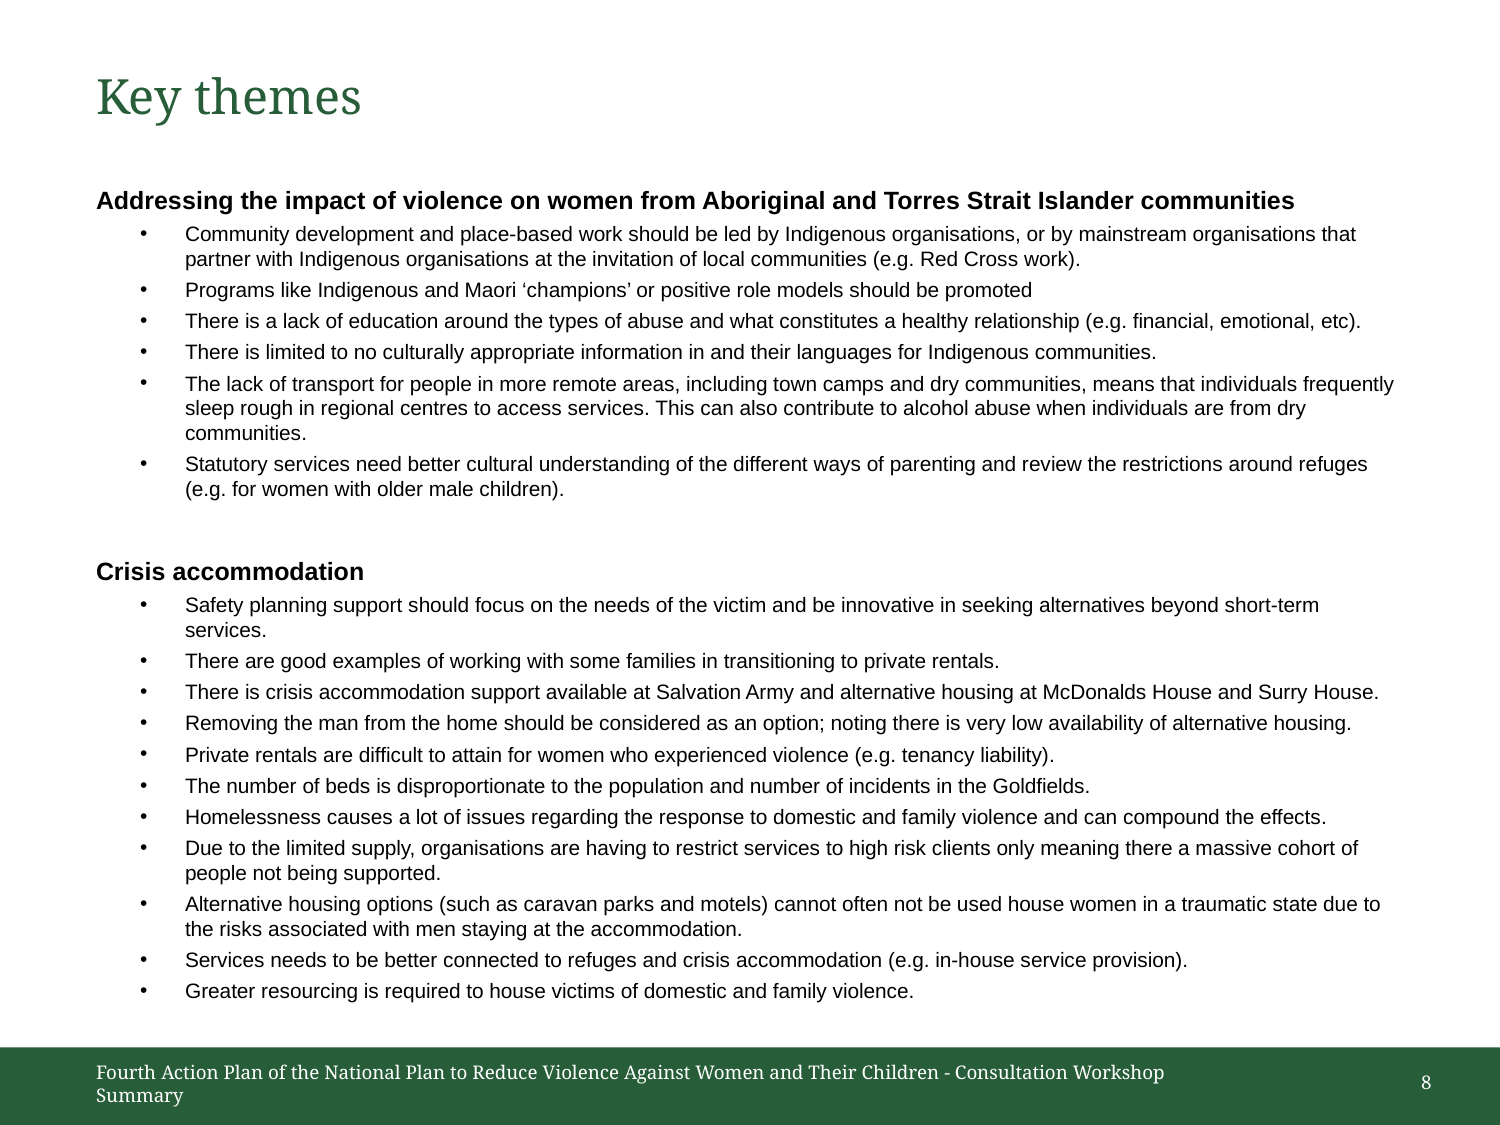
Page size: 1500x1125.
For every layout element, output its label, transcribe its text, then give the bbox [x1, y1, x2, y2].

slide_number 8 [1410, 1072, 1432, 1095]
title Key themes [95, 76, 1405, 133]
text_box Fourth Action Plan of the National Plan to Reduce Violence Against Women and Their Children - Consultation Workshop Summary [96, 1061, 1199, 1106]
list Addressing the impact of violence on women from Aboriginal and Torres Strait Islander communities Community development and place-based work should be led by Indigenous organisations, or by mainstream organisations that partner with Indigenous organisations at the invitation of local communities (e.g. Red Cross work). Programs like Indigenous and Maori ‘champions’ or positive role models should be promoted There is a lack of education around the types of abuse and what constitutes a healthy relationship (e.g. financial, emotional, etc). There is limited to no culturally appropriate information in and their languages for Indigenous communities. The lack of transport for people in more remote areas, including town camps and dry communities, means that individuals frequently sleep rough in regional centres to access services. This can also contribute to alcohol abuse when individuals are from dry communities. Statutory services need better cultural understanding of the different ways of parenting and review the restrictions around refuges (e.g. for women with older male children). Crisis accommodation Safety planning support should focus on the needs of the victim and be innovative in seeking alternatives beyond short-term services. There are good examples of working with some families in transitioning to private rentals. There is crisis accommodation support available at Salvation Army and alternative housing at McDonalds House and Surry House. Removing the man from the home should be considered as an option; noting there is very low availability of alternative housing. Private rentals are difficult to attain for women who experienced violence (e.g. tenancy liability). The number of beds is disproportionate to the population and number of incidents in the Goldfields. Homelessness causes a lot of issues regarding the response to domestic and family violence and can compound the effects. Due to the limited supply, organisations are having to restrict services to high risk clients only meaning there a massive cohort of people not being supported. Alternative housing options (such as caravan parks and motels) cannot often not be used house women in a traumatic state due to the risks associated with men staying at the accommodation. Services needs to be better connected to refuges and crisis accommodation (e.g. in-house service provision). Greater resourcing is required to house victims of domestic and family violence. [95, 184, 1405, 1006]
